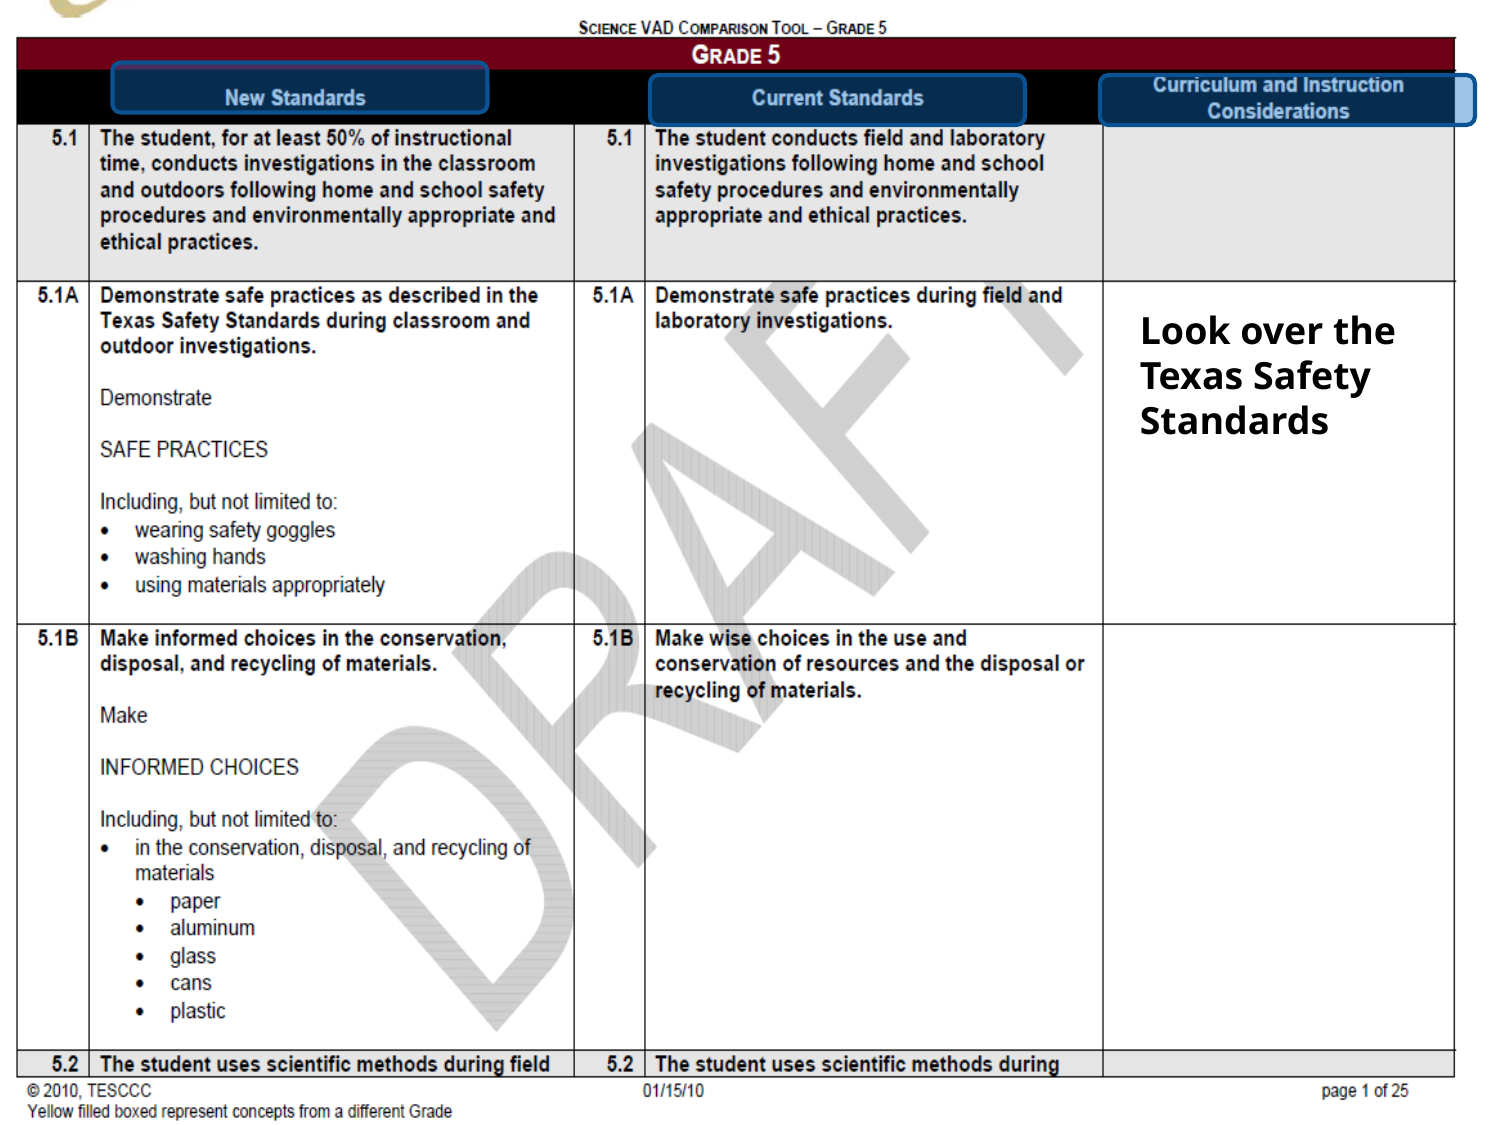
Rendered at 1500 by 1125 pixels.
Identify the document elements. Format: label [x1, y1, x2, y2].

list [0, 0, 1500, 1125]
